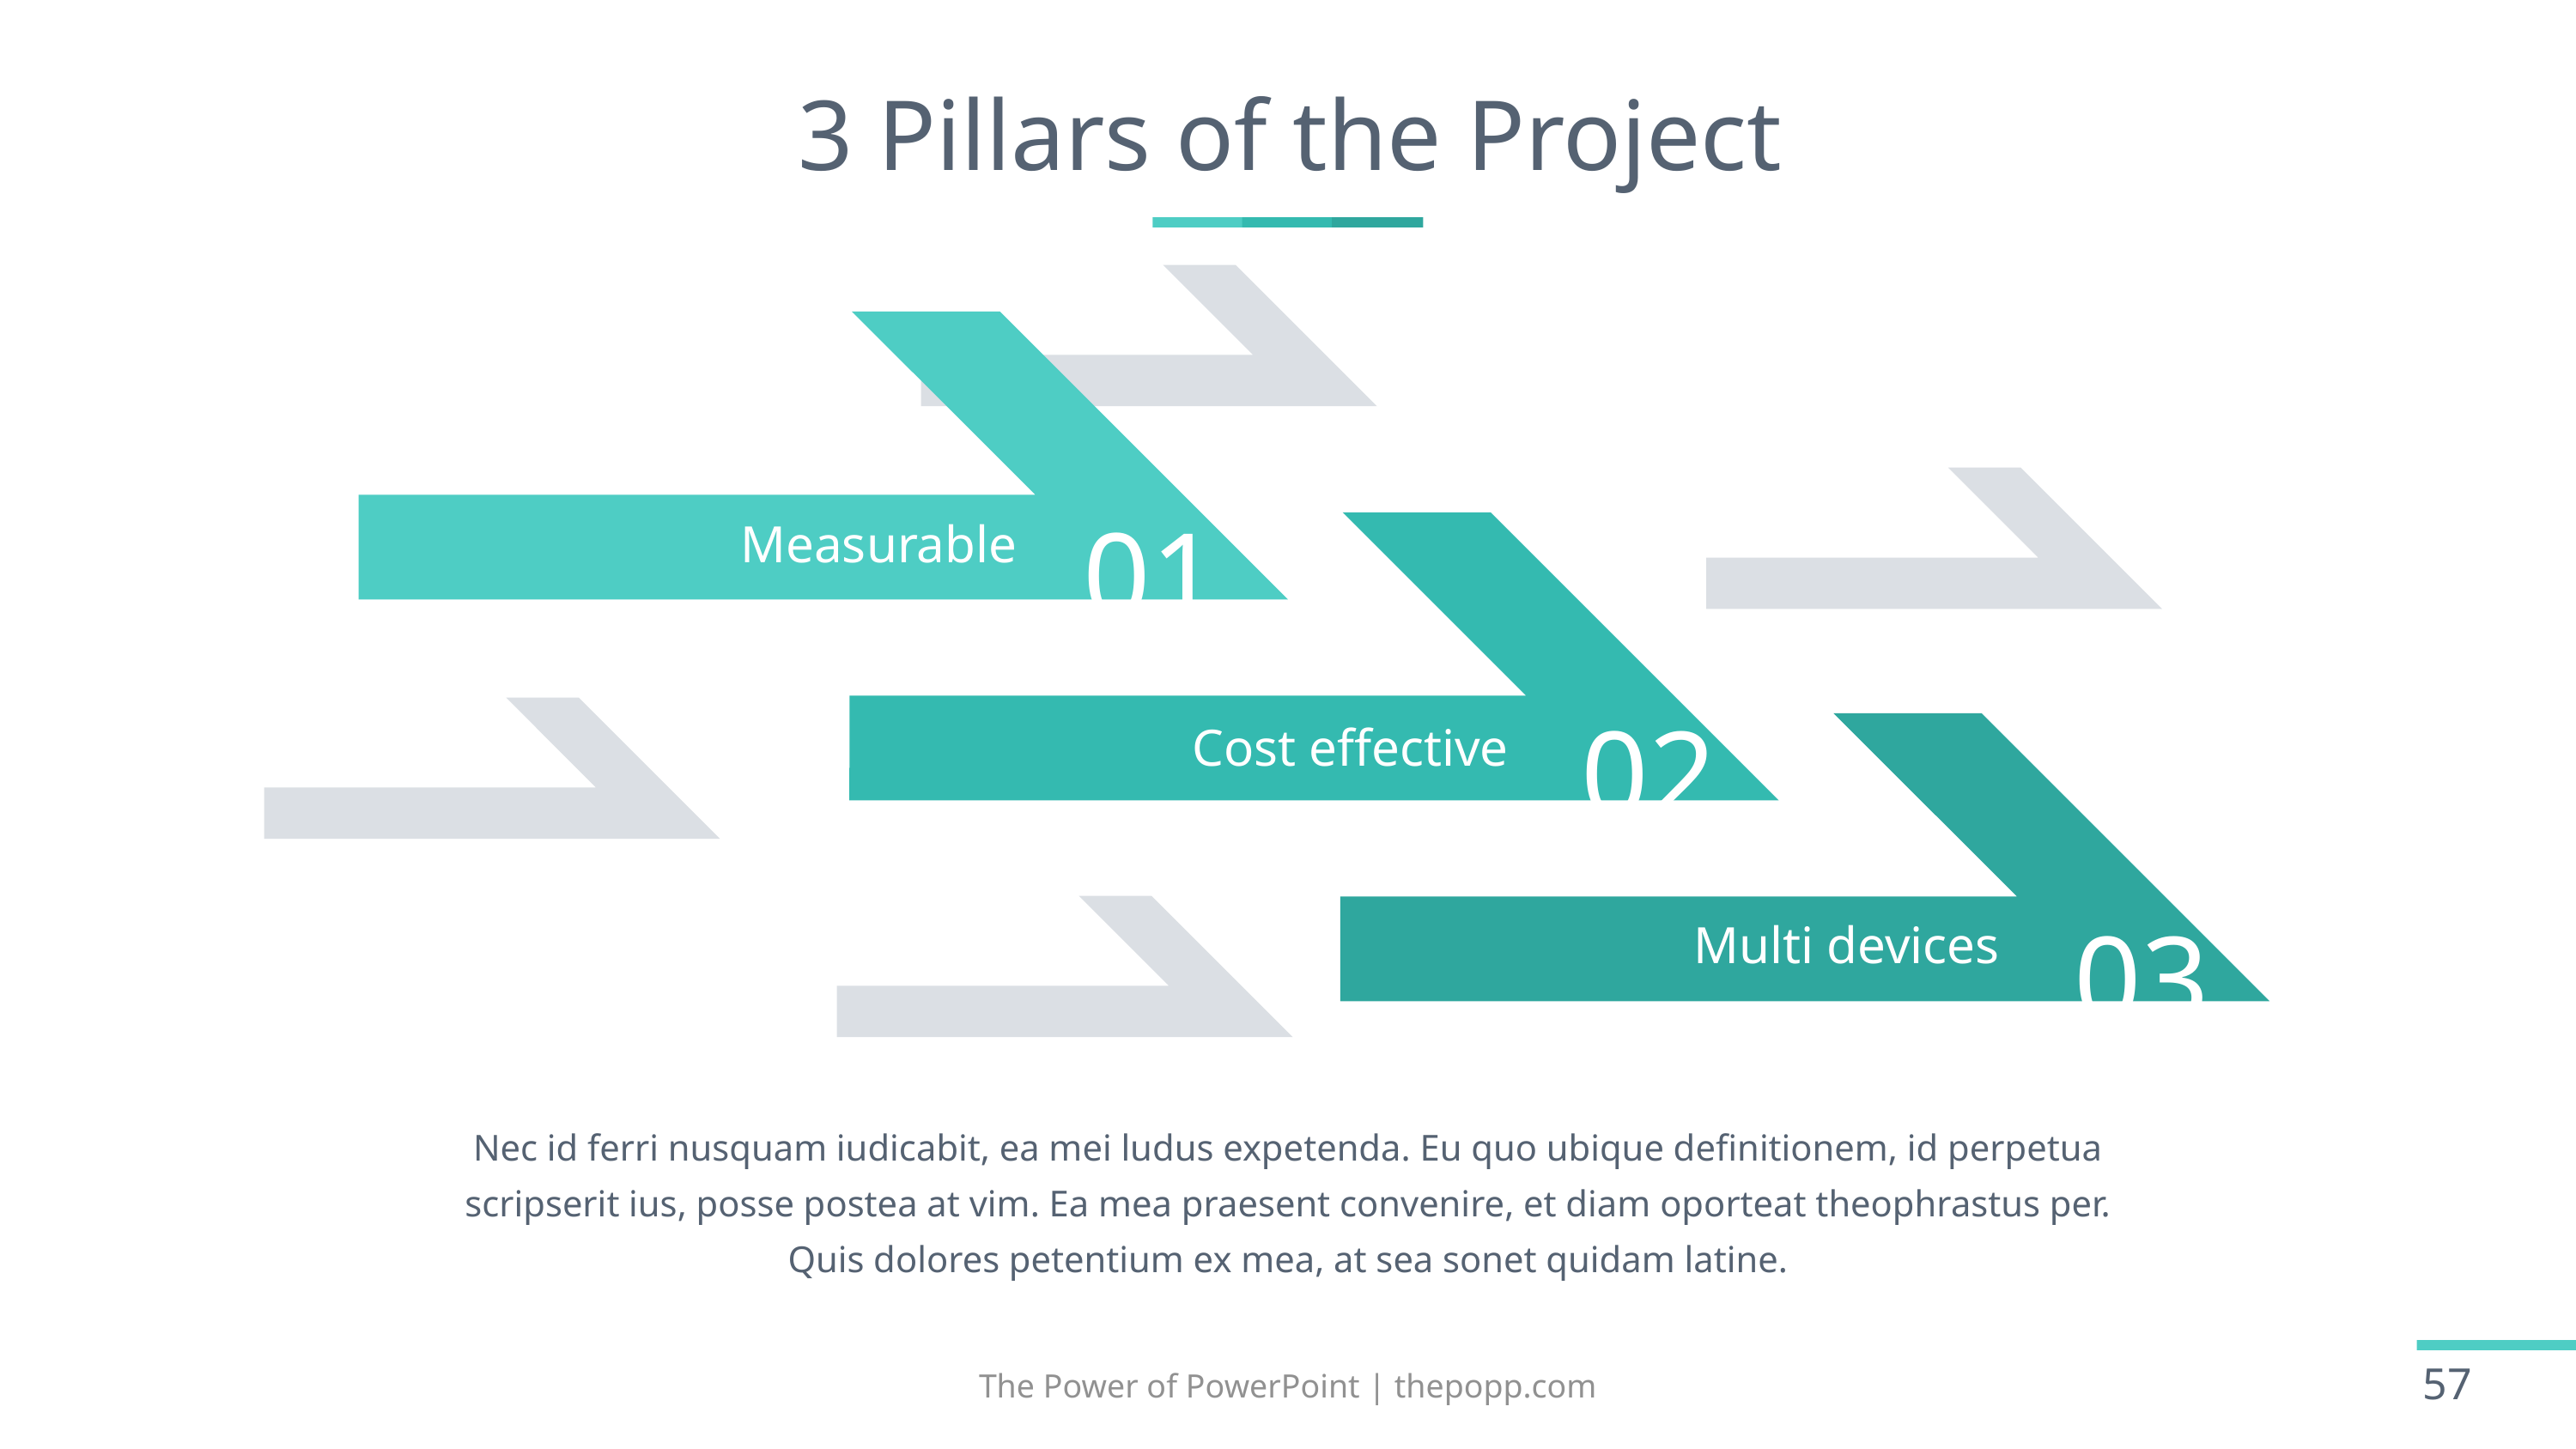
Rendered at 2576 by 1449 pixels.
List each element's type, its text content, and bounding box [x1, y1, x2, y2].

list Cost effective [872, 693, 1522, 798]
list Nec id ferri nusquam iudicabit, ea mei ludus expetenda. Eu quo ubique definitionem, id perpetua scripserit ius, posse postea at vim. Ea mea praesent convenire, et diam oporteat theophrastus per. Quis dolores petentium ex mea, at sea sonet quidam latine. [450, 1088, 2126, 1304]
title 3 Pillars of the Project [69, 49, 2512, 230]
footer The Power of PowerPoint | thepopp.com [853, 1349, 1723, 1427]
list Measurable [380, 490, 1030, 596]
slide_number 57 [2409, 1351, 2576, 1421]
list Multi devices [1363, 891, 2013, 997]
